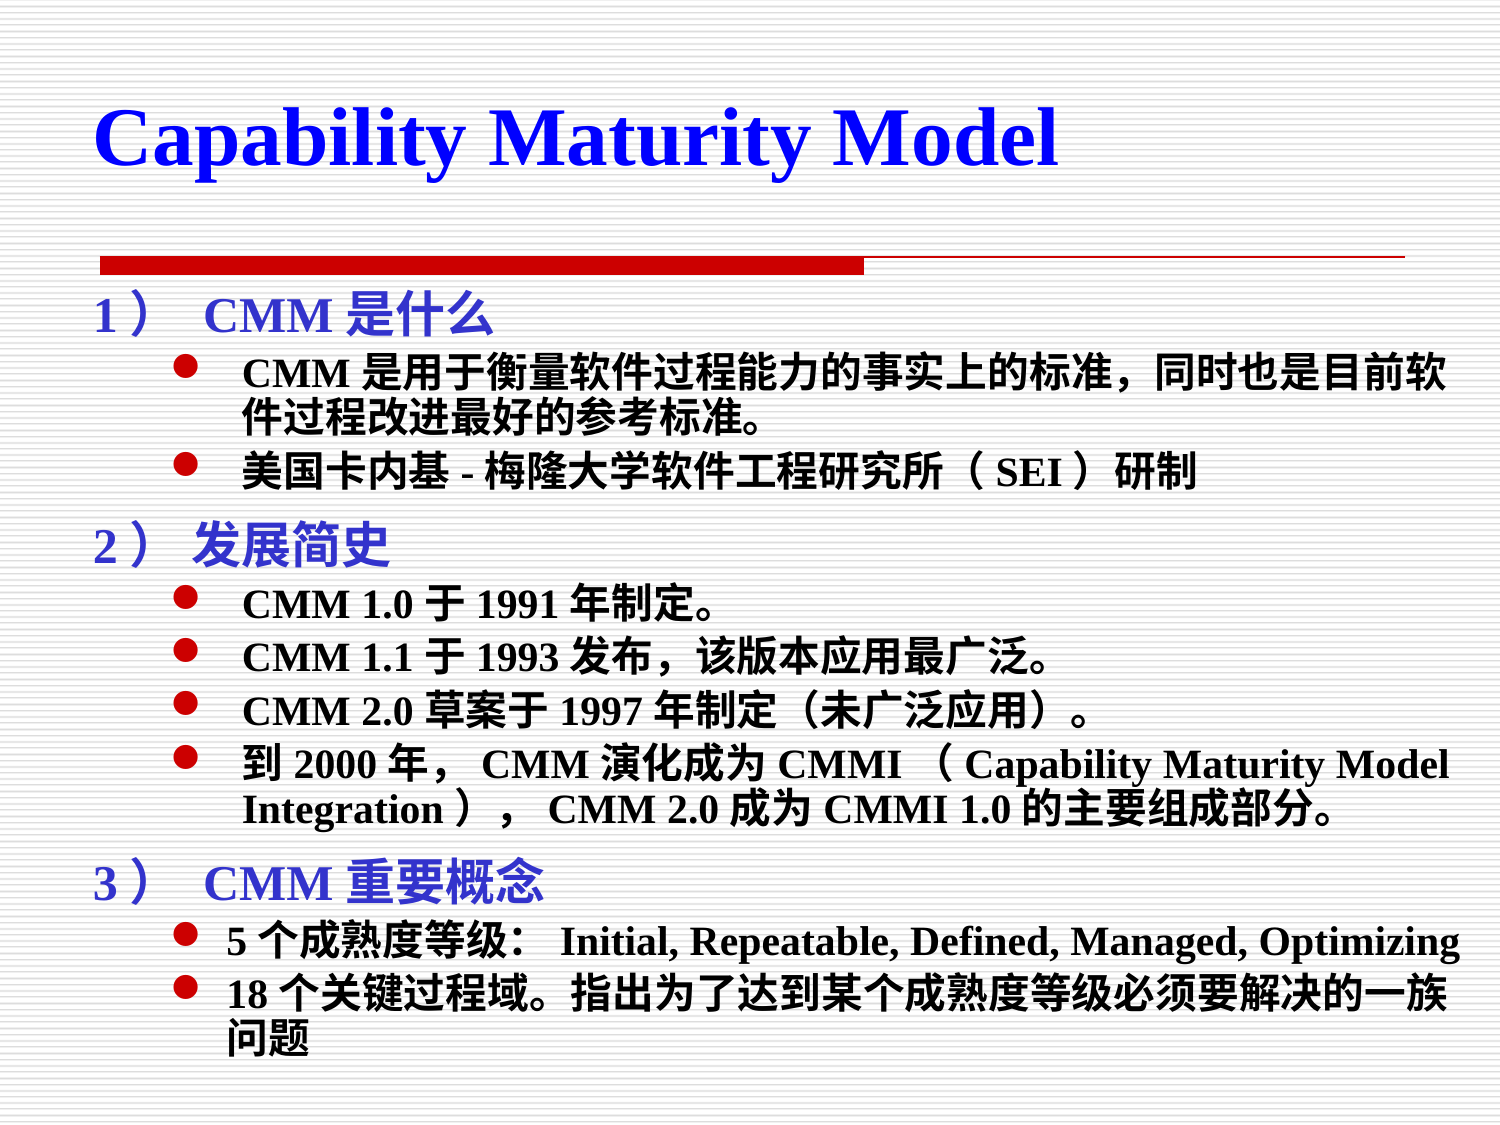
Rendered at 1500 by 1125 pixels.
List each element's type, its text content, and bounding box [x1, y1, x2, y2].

text_box 1） CMM是什么 CMM是用于衡量软件过程能力的事实上的标准，同时也是目前软件过程改进最好的参考标准。 美国卡内基-梅隆大学软件工程研究所（SEI）研制 2） 发展简史 CMM 1.0于1991年制定。 CMM 1.1于1993发布，该版本应用最广泛。 CMM 2.0草案于1997年制定（未广泛应用）。 到2000年，CMM演化成为CMMI（Capability Maturity Model Integration），CMM 2.0成为CMMI 1.0的主要组成部分。 3） CMM重要概念 5个成熟度等级：Initial, Repeatable, Defined, Managed, Optimizing 18个关键过程域。指出为了达到某个成熟度等级必须要解决的一族问题 [78, 281, 1500, 1125]
picture [0, 0, 1500, 1125]
text_box Capability Maturity Model [78, 38, 1391, 226]
